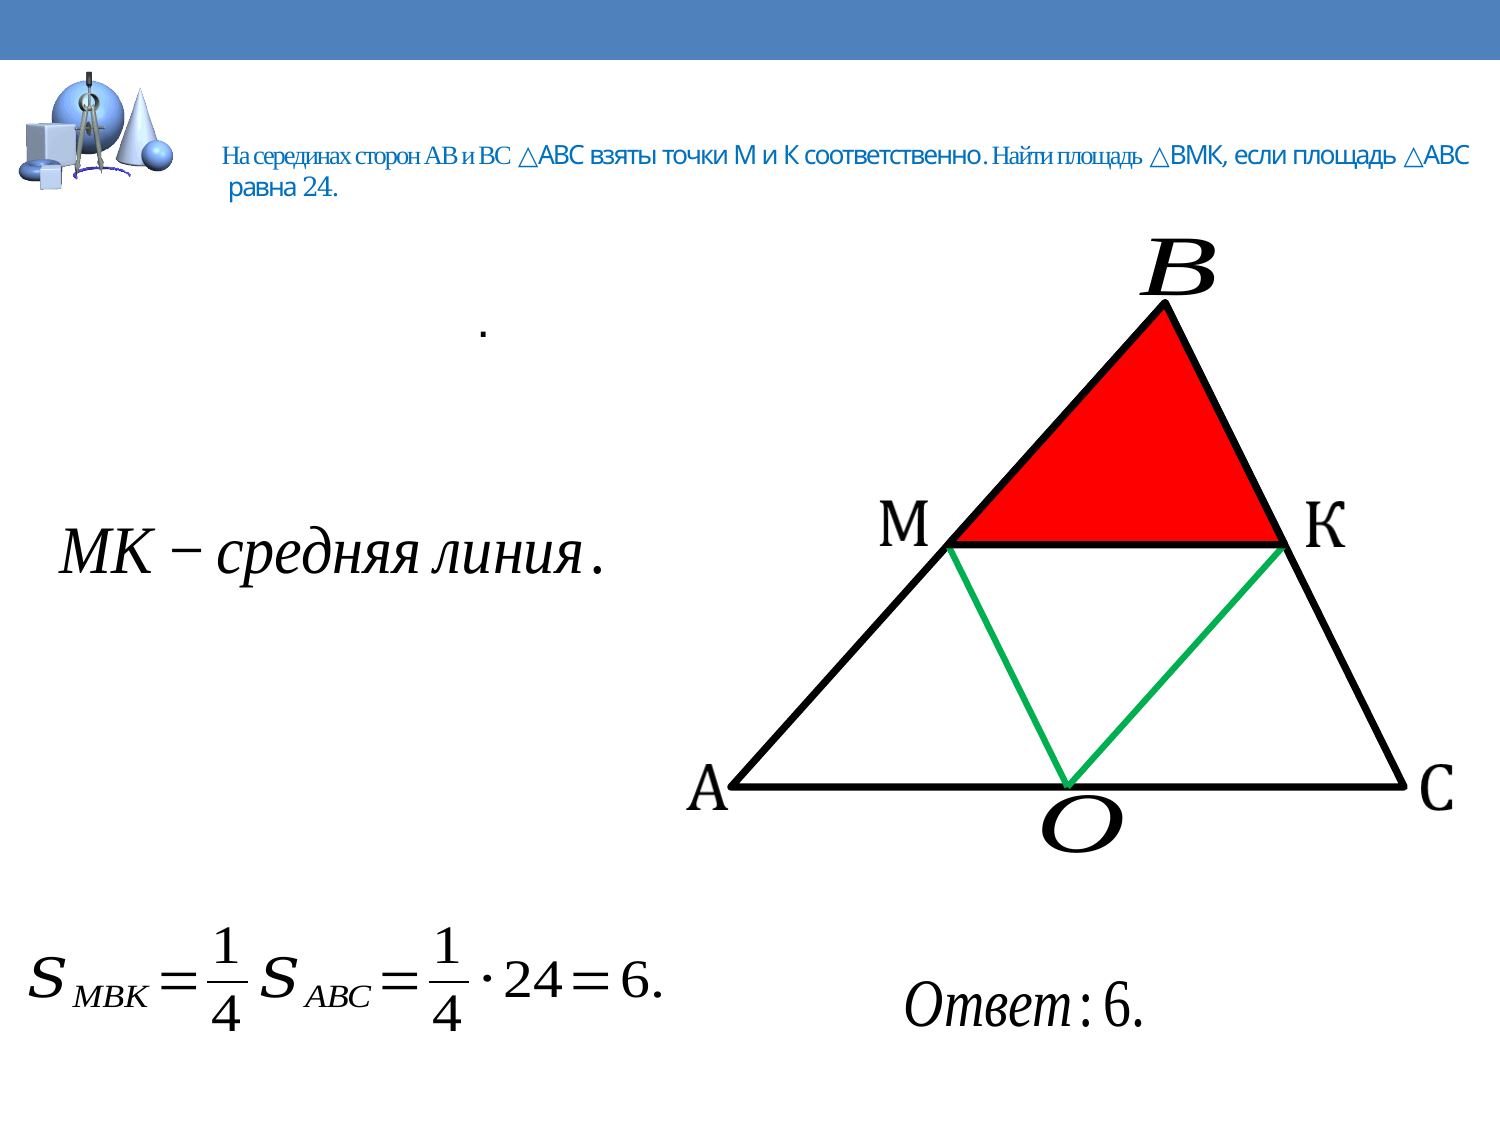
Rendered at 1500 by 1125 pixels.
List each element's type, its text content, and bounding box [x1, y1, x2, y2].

picture [686, 763, 730, 811]
picture [1420, 763, 1453, 811]
picture [1304, 499, 1346, 547]
picture [6, 54, 176, 197]
text_box [946, 300, 1286, 543]
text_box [947, 544, 1068, 788]
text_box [1073, 544, 1285, 788]
picture [879, 499, 929, 546]
text_box [737, 543, 946, 790]
title На серединах сторон АВ и ВС △АВС взяты точки М и К соответственно. Найти площадь △ВМК, если площадь △АВС равна 24. [206, 66, 1484, 258]
text_box [1294, 560, 1407, 790]
